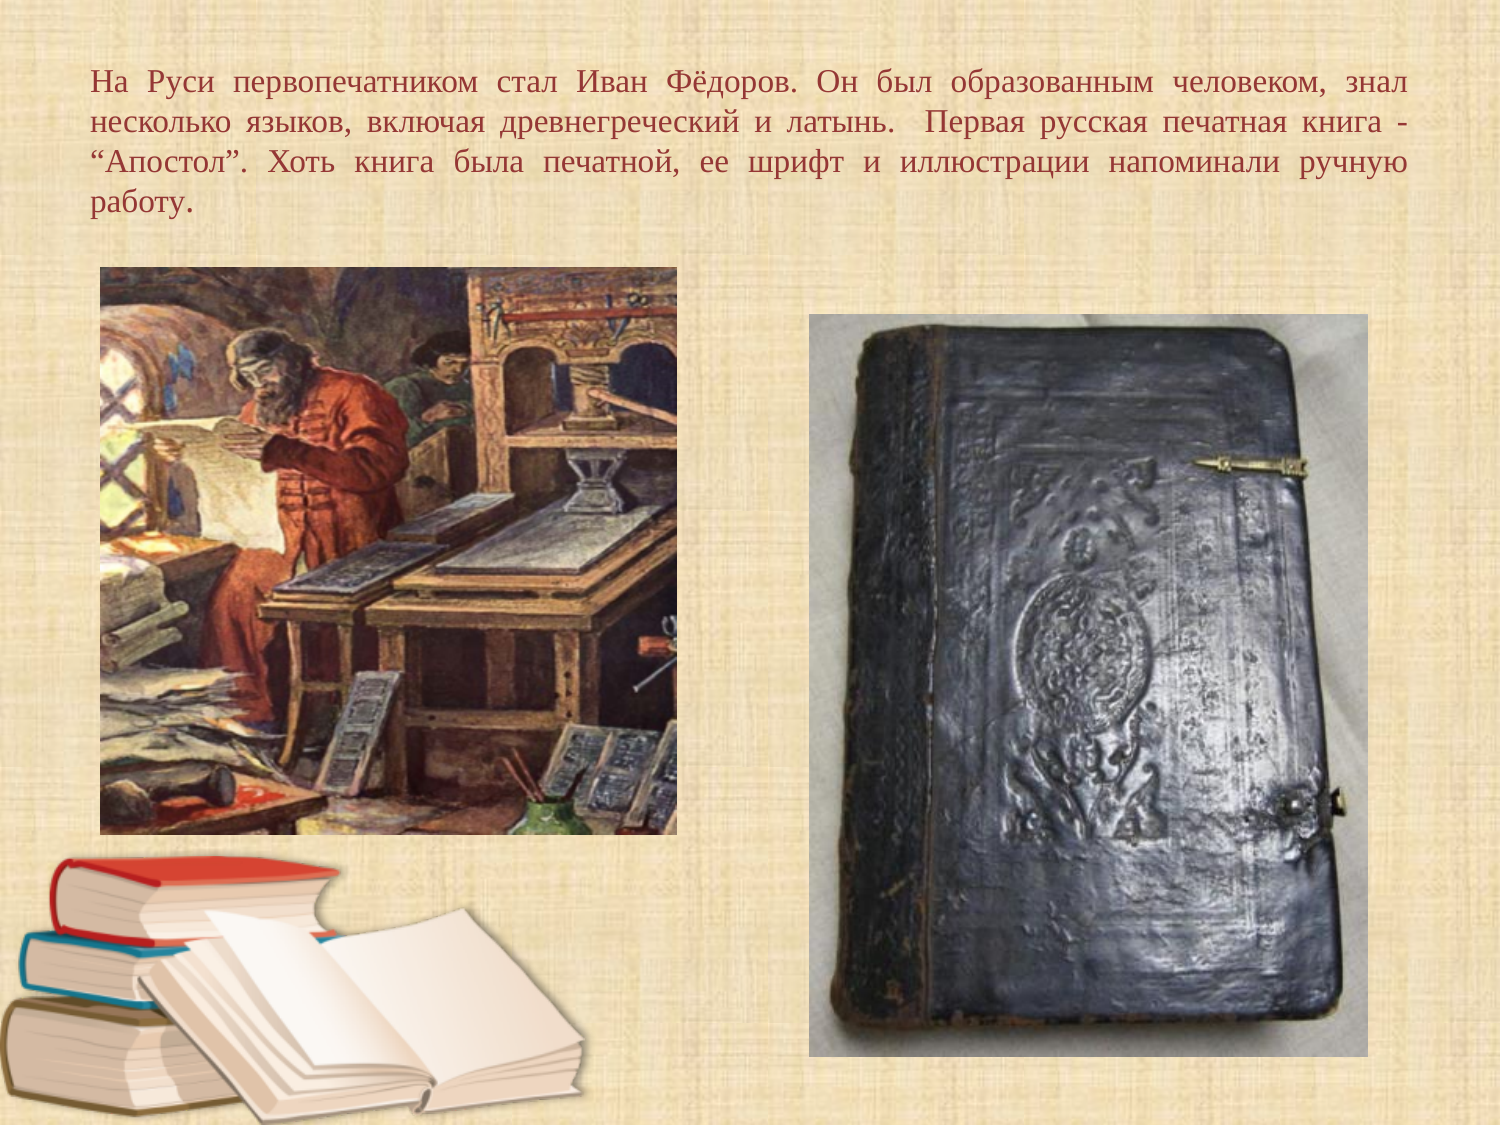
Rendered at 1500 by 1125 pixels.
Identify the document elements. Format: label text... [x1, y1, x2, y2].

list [808, 314, 1368, 1058]
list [100, 266, 677, 835]
title На Руси первопечатником стал Иван Фёдоров. Он был образованным человеком, знал несколько языков, включая древнегреческий и латынь. Первая русская печатная книга - “Апостол”. Хоть книга была печатной, ее шрифт и иллюстрации напоминали ручную работу. [75, 45, 1425, 233]
picture [0, 856, 585, 1125]
